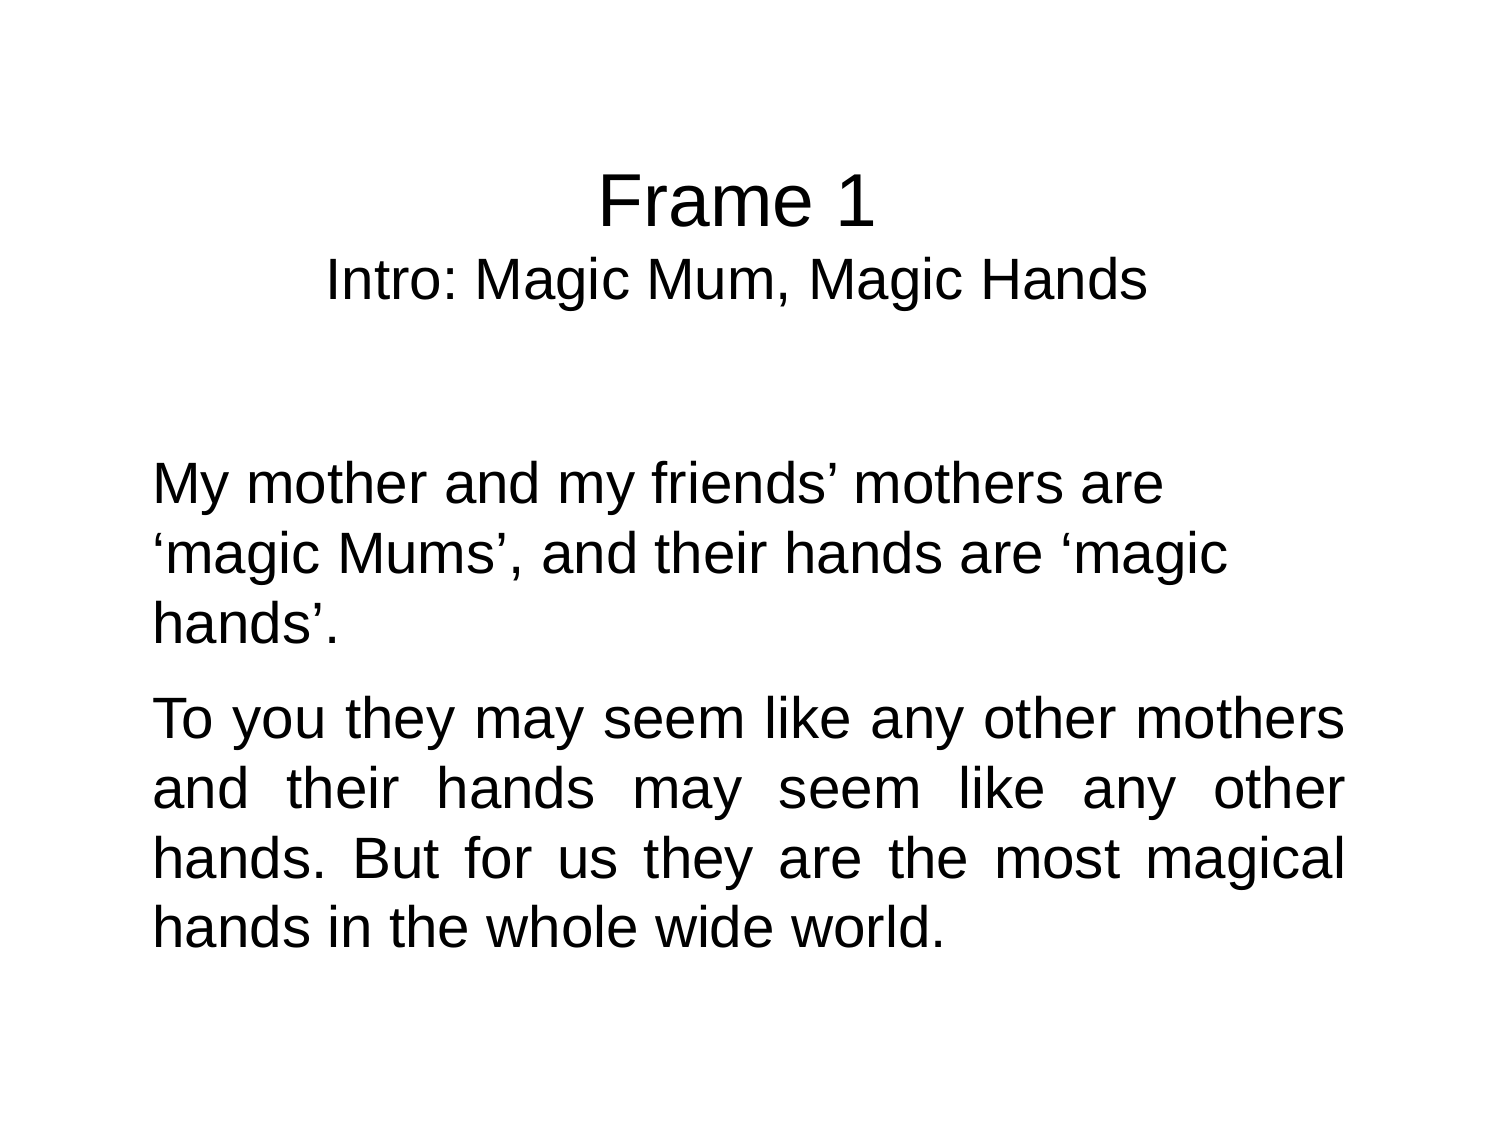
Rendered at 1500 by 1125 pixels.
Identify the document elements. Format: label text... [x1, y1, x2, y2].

text_box My mother and my friends’ mothers are ‘magic Mums’, and their hands are ‘magic hands’. To you they may seem like any other mothers and their hands may seem like any other hands. But for us they are the most magical hands in the whole wide world. [137, 437, 1363, 967]
title Frame 1 Intro: Magic Mum, Magic Hands [125, 137, 1350, 325]
